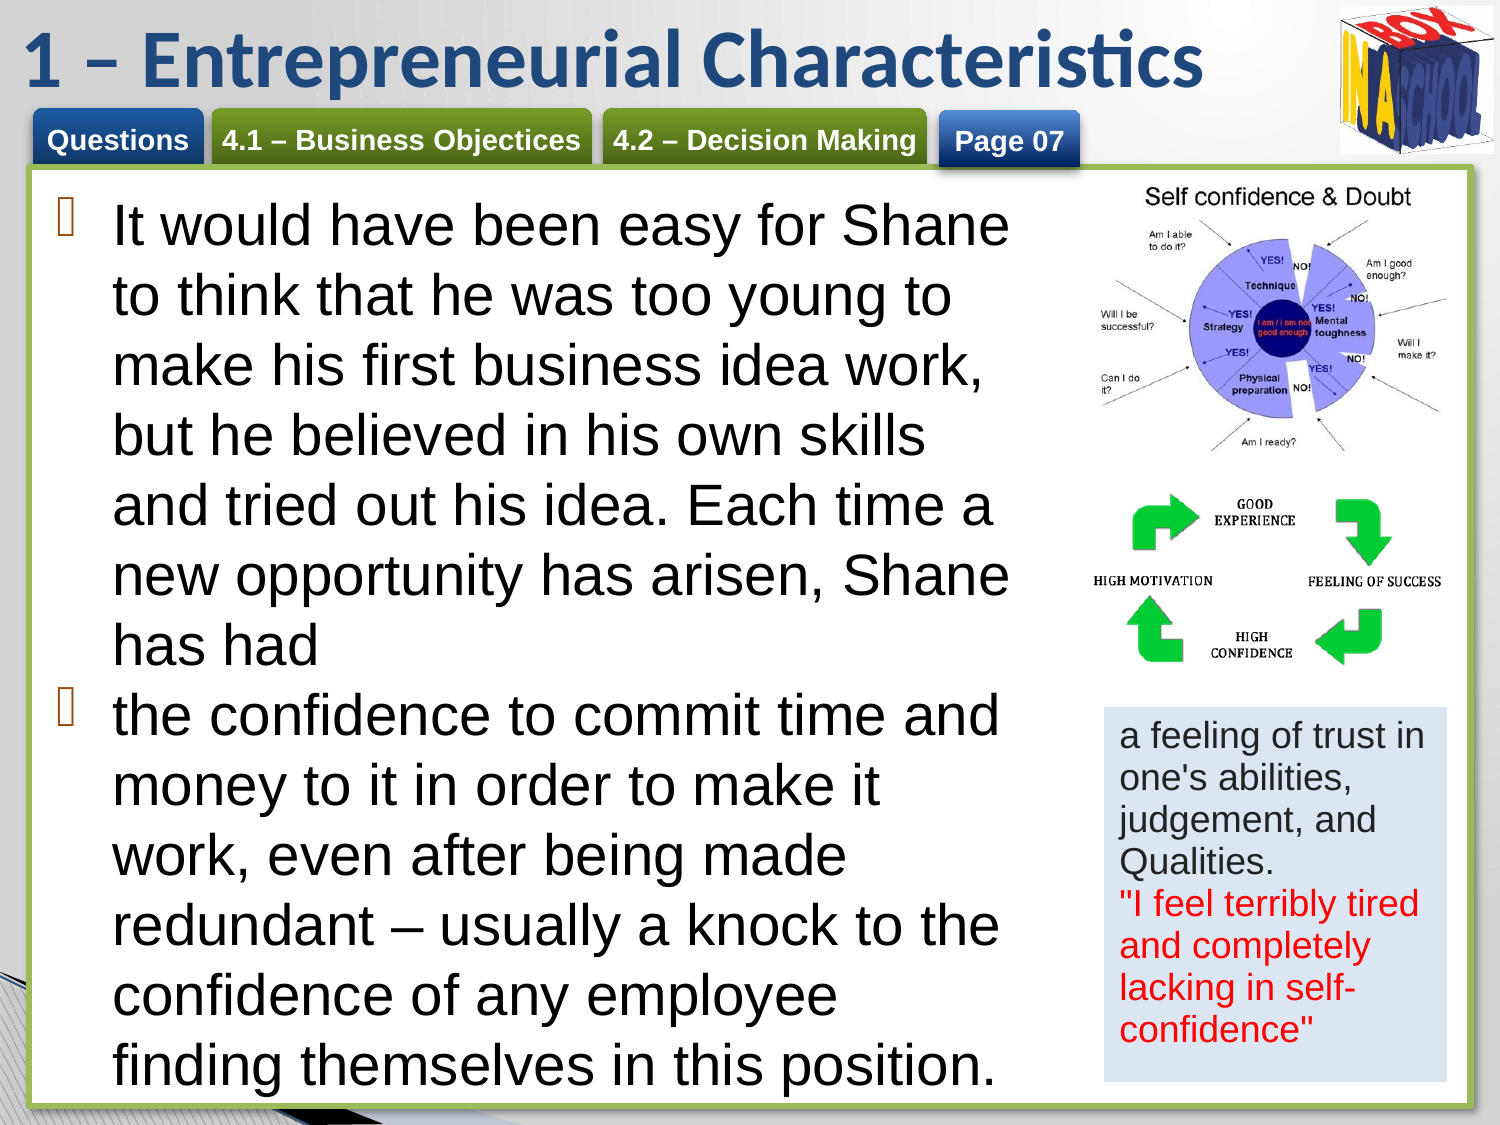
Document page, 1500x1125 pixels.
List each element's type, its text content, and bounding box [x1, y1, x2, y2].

picture [1340, 6, 1495, 154]
table_header a feeling of trust in one's abilities, judgement, and Qualities. "I feel terribly tired and completely lacking in self-confidence" [1104, 707, 1447, 1082]
text_box It would have been easy for Shane to think that he was too young to make his first business idea work, but he believed in his own skills and tried out his idea. Each time a new opportunity has arisen, Shane has had the confidence to commit time and money to it in order to make it work, even after being made redundant – usually a knock to the confidence of any employee finding themselves in this position. [41, 179, 1034, 1105]
picture [281, 1114, 303, 1125]
picture [1093, 184, 1448, 451]
title 1 – Entrepreneurial Characteristics [5, 11, 1270, 97]
text_box Page 07 [938, 109, 1081, 167]
picture [1093, 485, 1448, 674]
